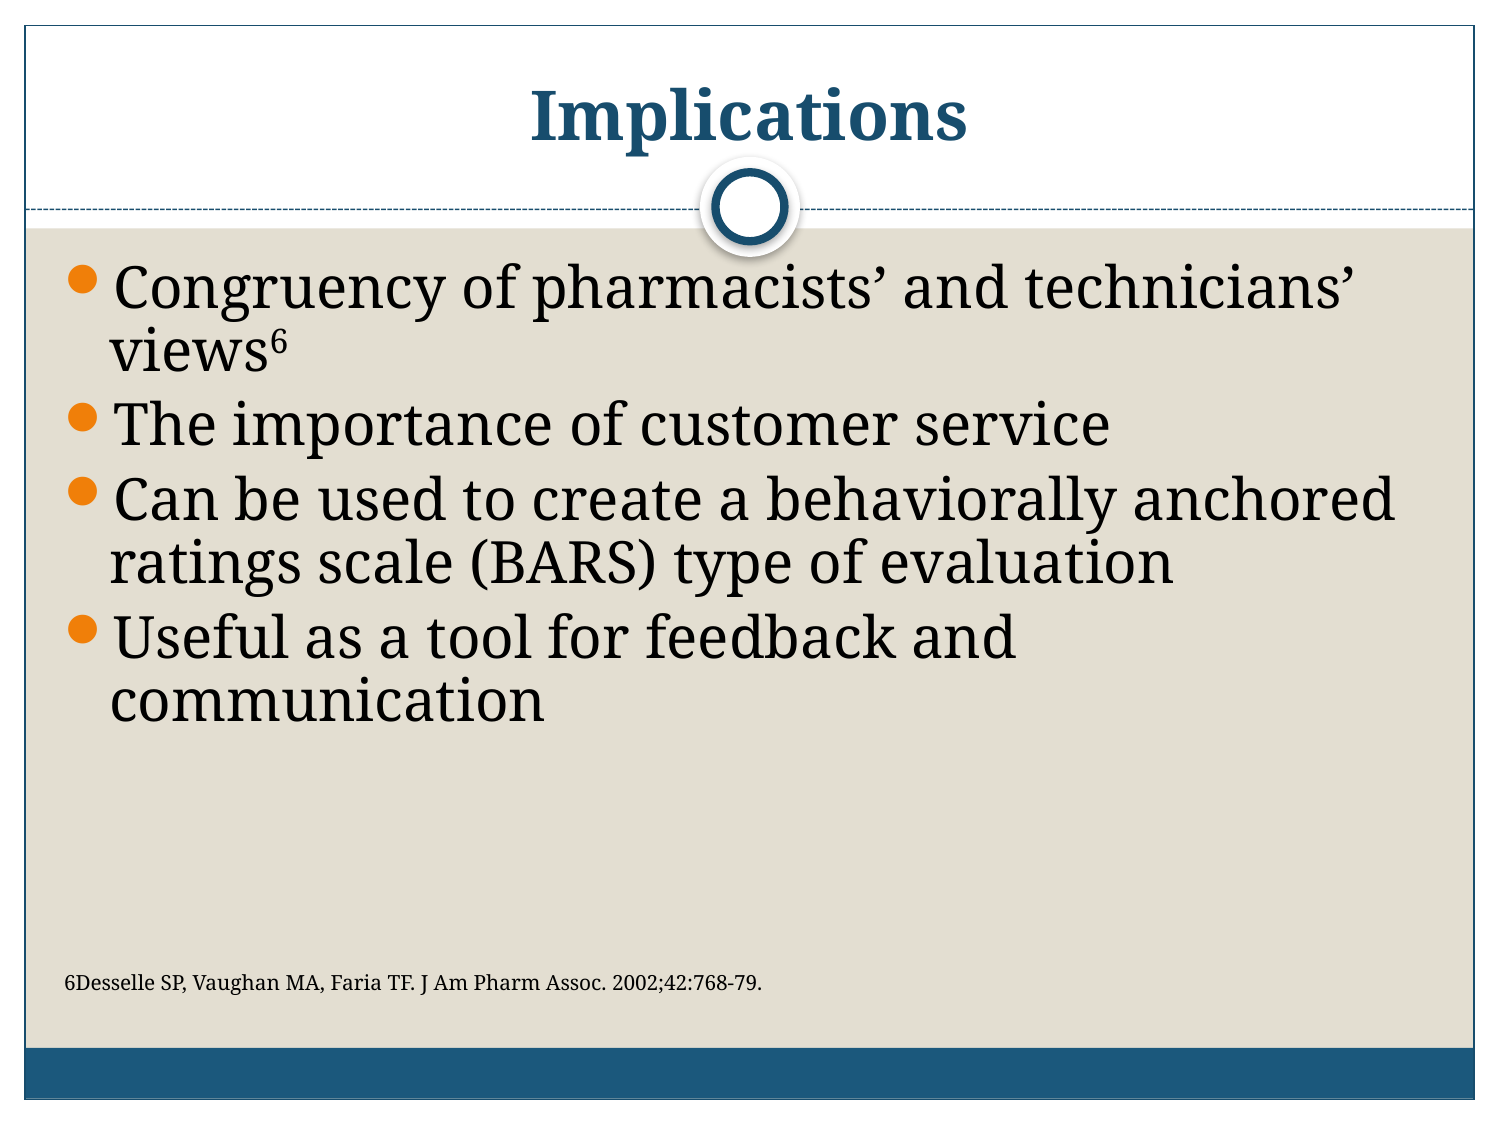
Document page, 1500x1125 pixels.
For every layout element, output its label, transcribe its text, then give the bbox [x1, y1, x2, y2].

title Implications [49, 37, 1450, 162]
list Congruency of pharmacists’ and technicians’ views6 The importance of customer service Can be used to create a behaviorally anchored ratings scale (BARS) type of evaluation Useful as a tool for feedback and communication 6Desselle SP, Vaughan MA, Faria TF. J Am Pharm Assoc. 2002;42:768-79. [49, 250, 1445, 1001]
